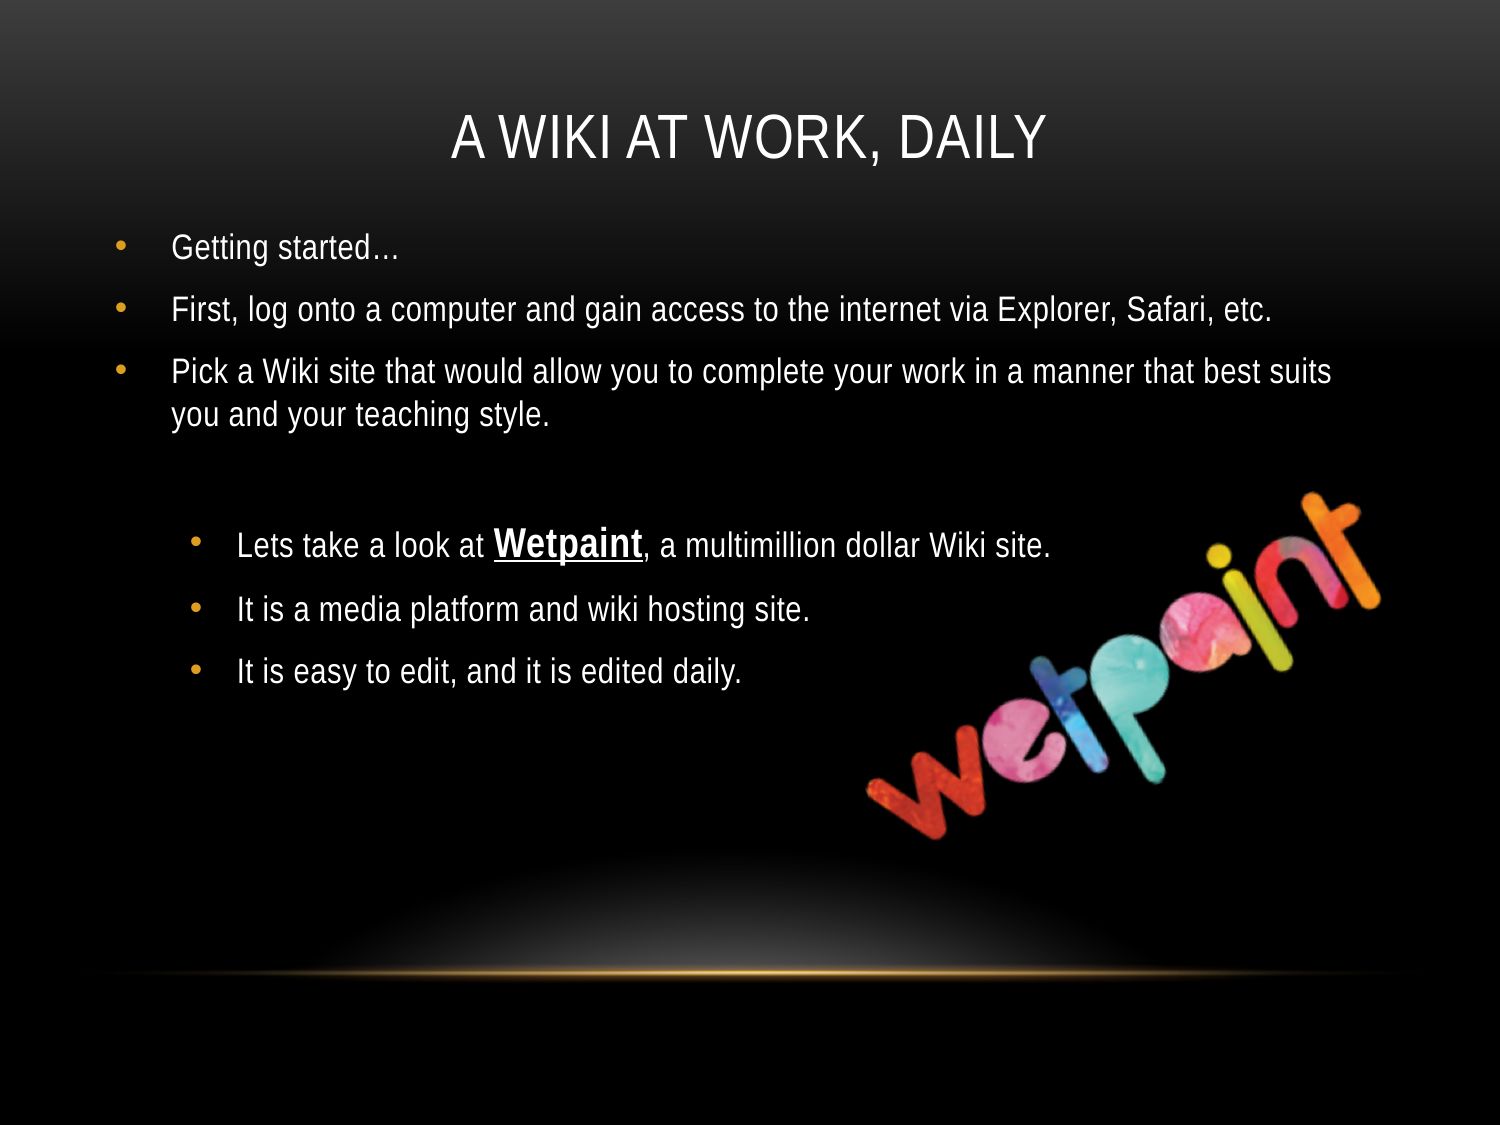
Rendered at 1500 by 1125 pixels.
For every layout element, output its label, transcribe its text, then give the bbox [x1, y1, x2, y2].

picture [0, 0, 1500, 1125]
list Getting started… First, log onto a computer and gain access to the internet via Explorer, Safari, etc. Pick a Wiki site that would allow you to complete your work in a manner that best suits you and your teaching style. Lets take a look at Wetpaint, a multimillion dollar Wiki site. It is a media platform and wiki hosting site. It is easy to edit, and it is edited daily. [99, 216, 1400, 938]
title A wiki at work, daily [99, 45, 1400, 179]
